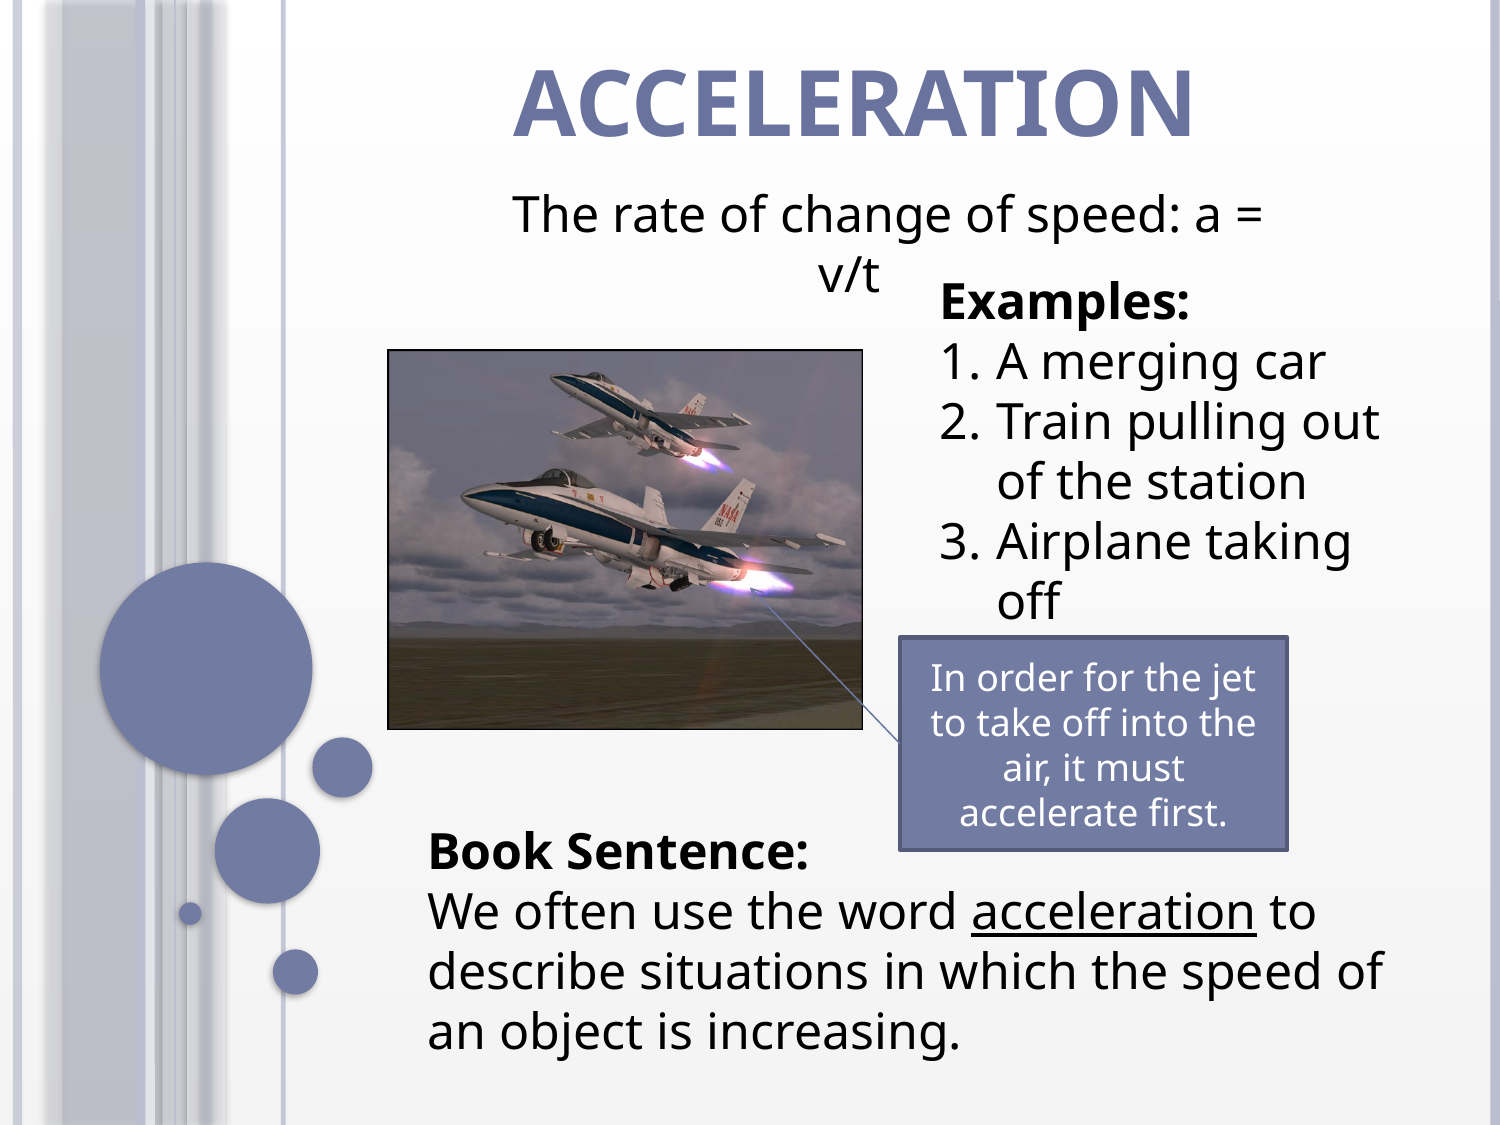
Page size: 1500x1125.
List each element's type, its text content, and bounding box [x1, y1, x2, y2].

picture [387, 349, 863, 731]
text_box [749, 587, 901, 744]
text_box In order for the jet to take off into the air, it must accelerate first. [898, 635, 1289, 852]
text_box ACCELERATION [425, 37, 1288, 163]
text_box Examples: A merging car Train pulling out of the station Airplane taking off [924, 262, 1438, 638]
text_box Book Sentence: We often use the word acceleration to describe situations in which the speed of an object is increasing. [412, 812, 1400, 1068]
text_box The rate of change of speed: a = v/t [387, 174, 1313, 310]
